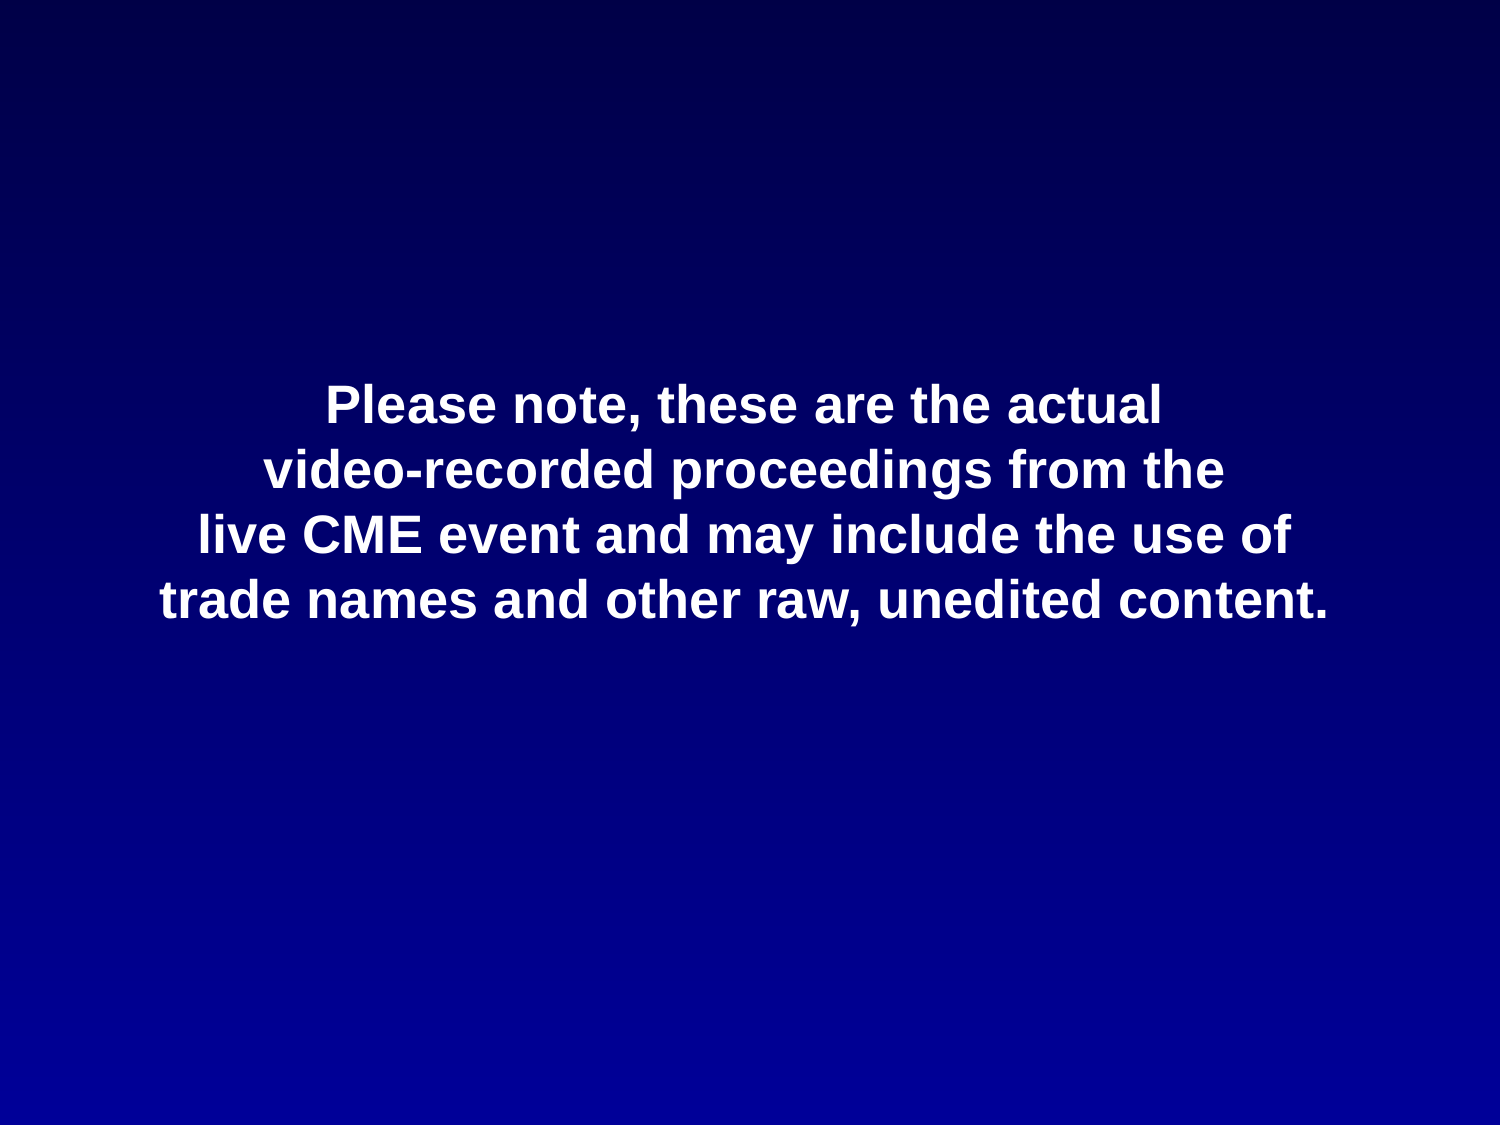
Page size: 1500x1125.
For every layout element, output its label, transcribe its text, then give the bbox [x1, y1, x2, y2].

text_box Please note, these are the actual video-recorded proceedings from the live CME event and may include the use of trade names and other raw, unedited content. [137, 362, 1353, 650]
